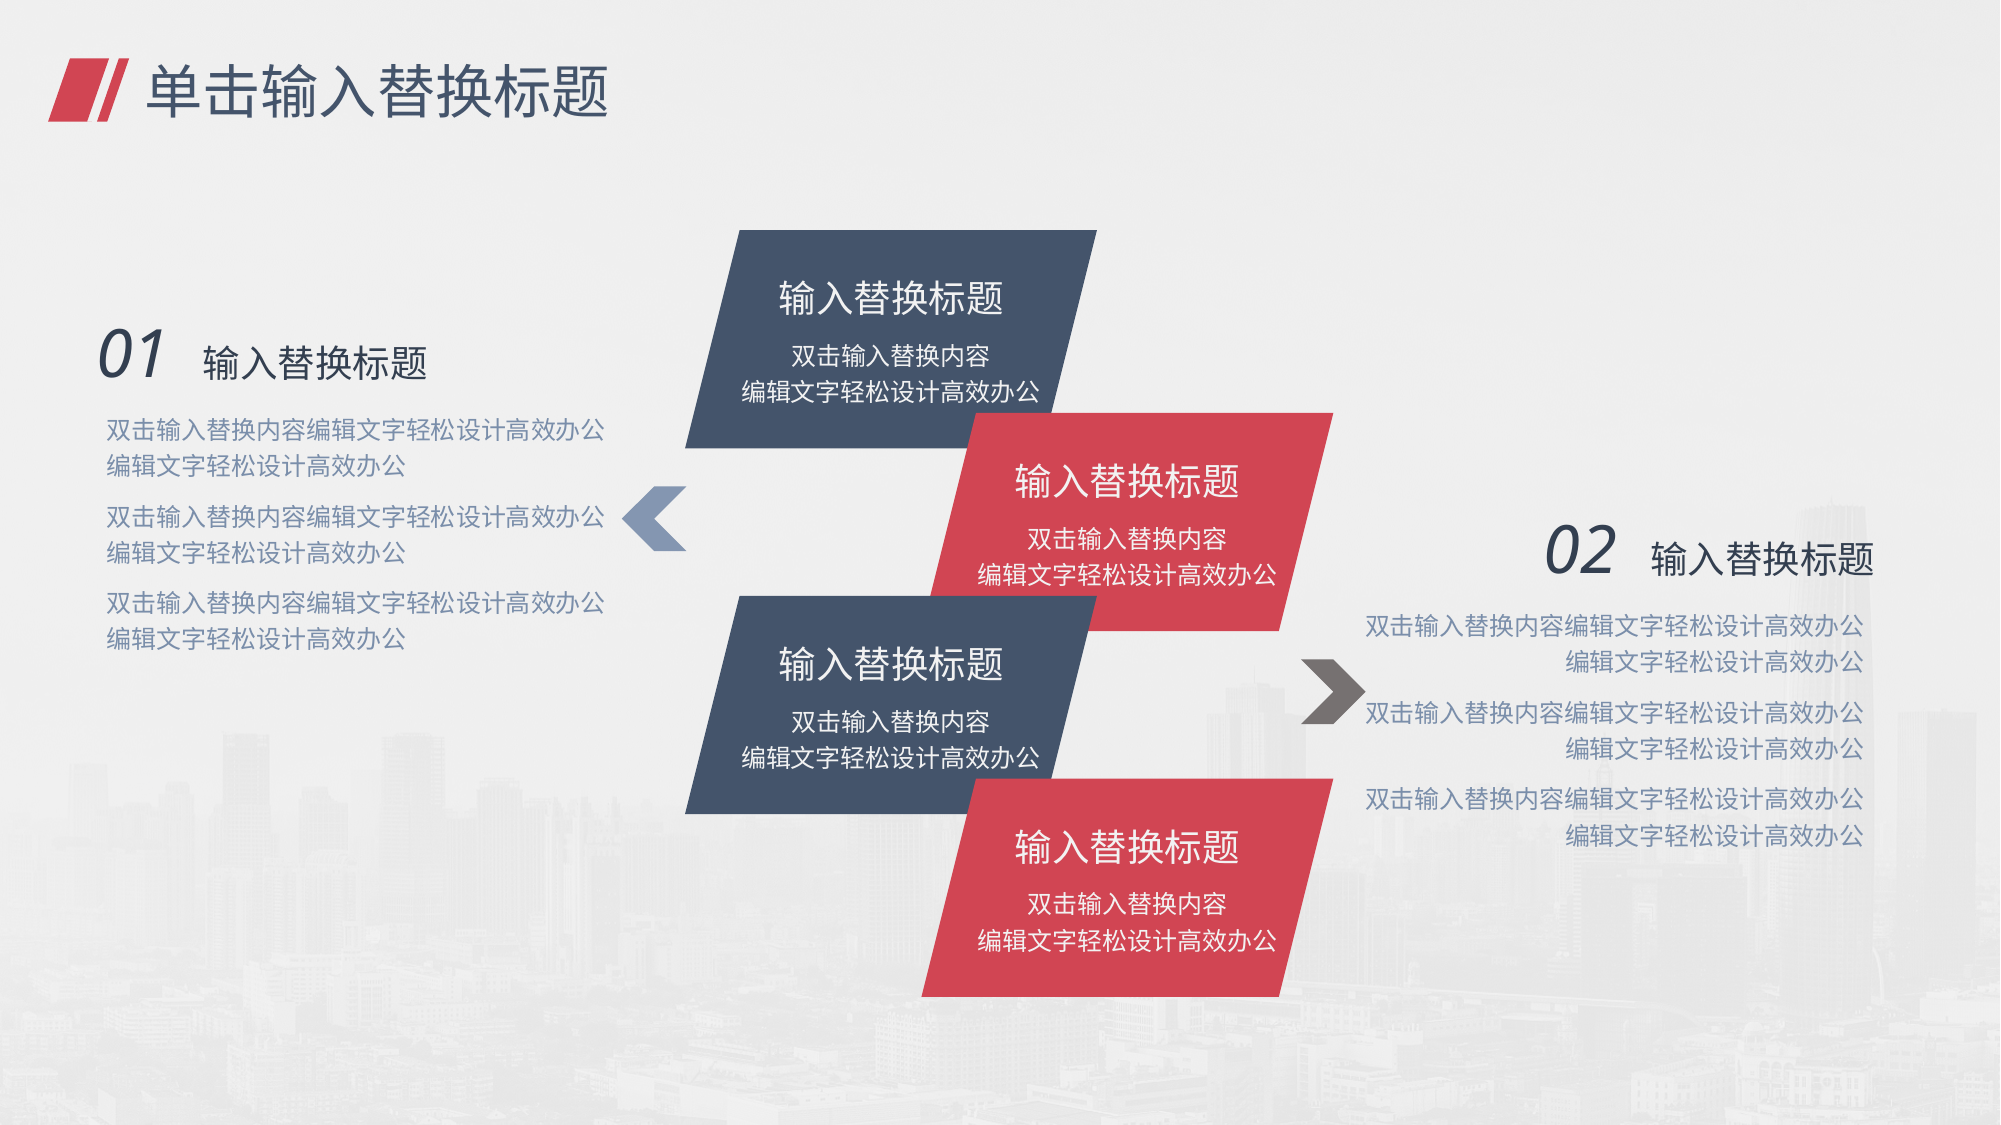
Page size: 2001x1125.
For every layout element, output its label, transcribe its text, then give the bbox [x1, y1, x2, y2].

title 单击输入替换标题 [129, 47, 867, 133]
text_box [685, 230, 1097, 449]
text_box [1333, 499, 1880, 859]
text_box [921, 412, 1334, 632]
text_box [921, 778, 1334, 997]
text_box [685, 595, 1097, 815]
text_box [639, 485, 689, 553]
text_box [1298, 658, 1333, 726]
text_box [91, 303, 639, 663]
